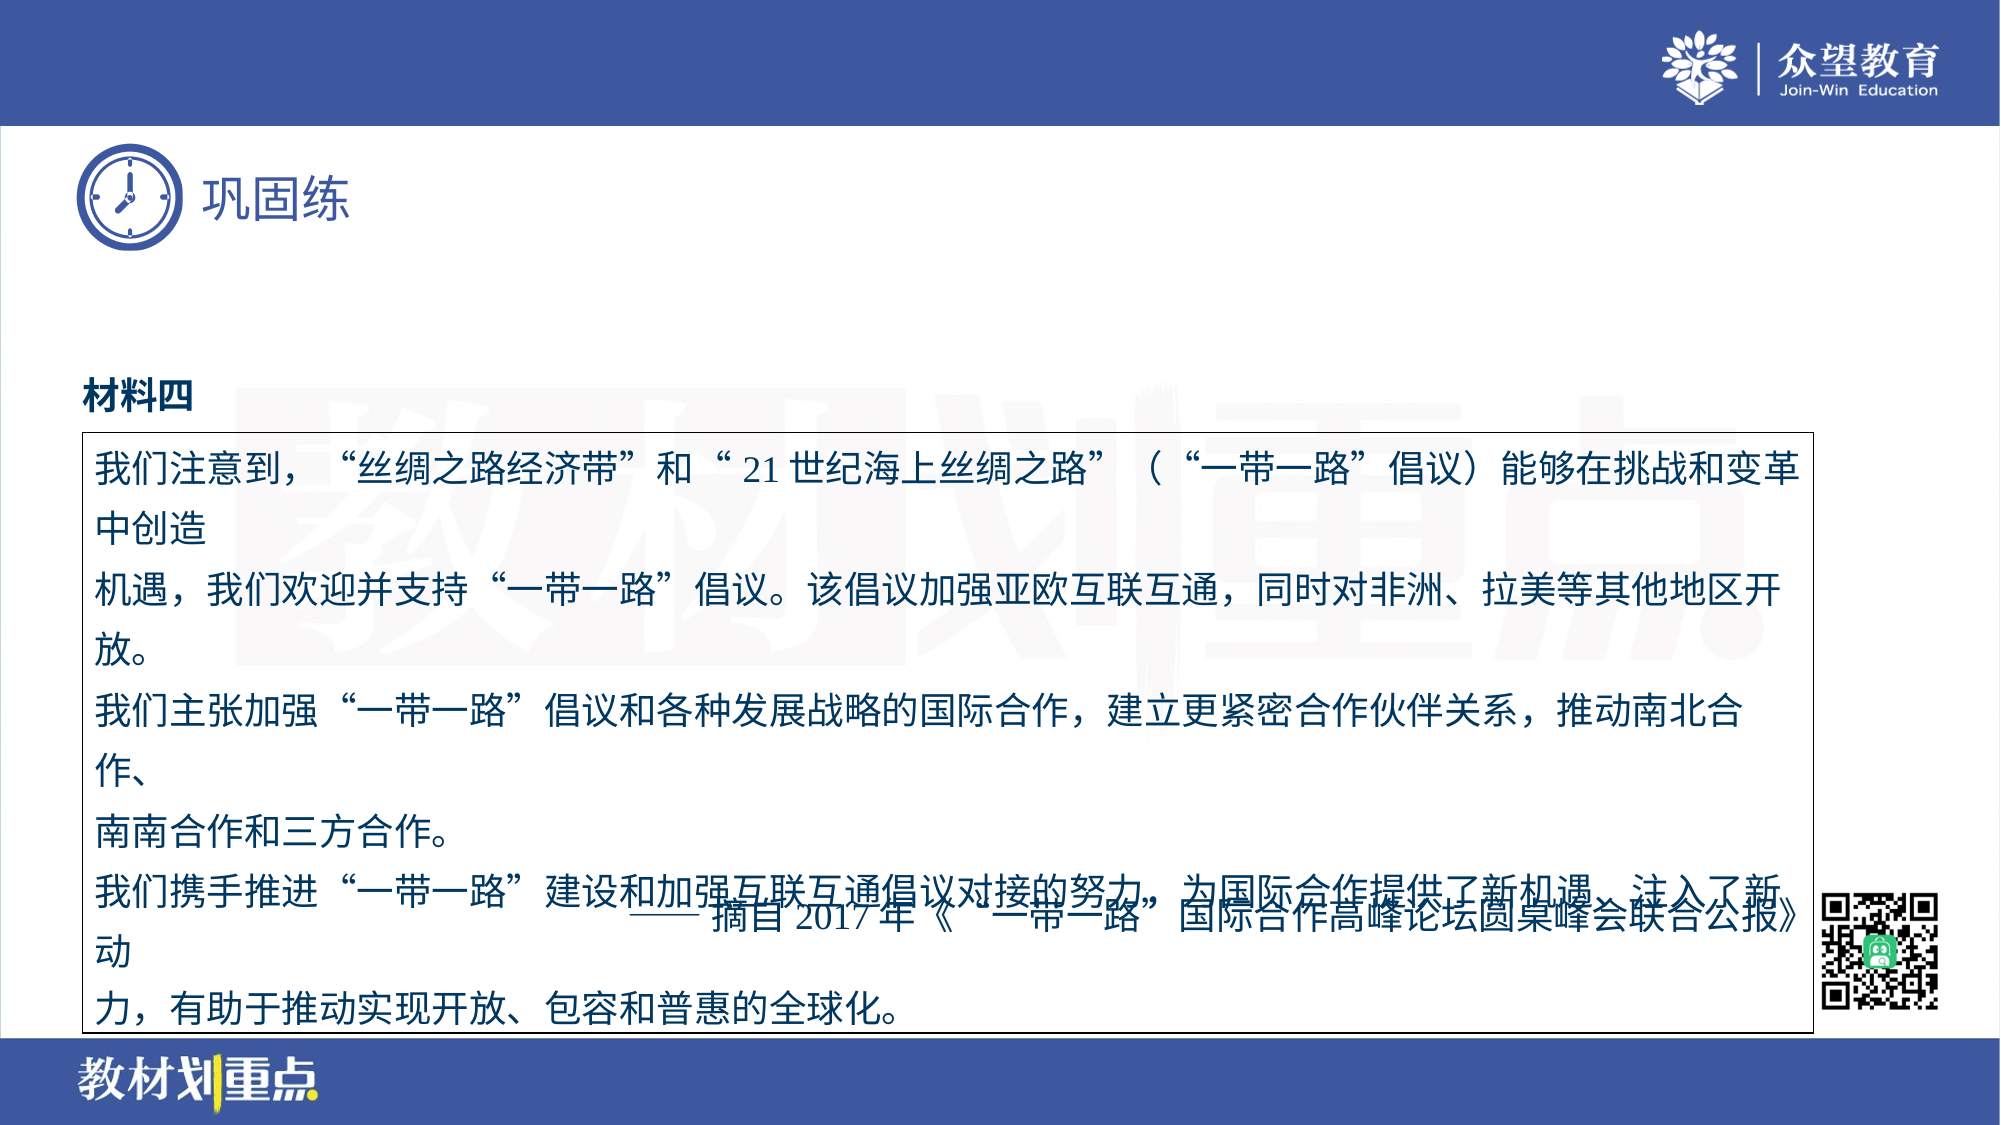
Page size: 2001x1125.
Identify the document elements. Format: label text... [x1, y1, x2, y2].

picture [0, 0, 2000, 1125]
table_header 我们注意到，“丝绸之路经济带”和“21世纪海上丝绸之路”（“一带一路”倡议）能够在挑战和变革中创造 机遇，我们欢迎并支持“一带一路”倡议。该倡议加强亚欧互联互通，同时对非洲、拉美等其他地区开 放。 我们主张加强“一带一路”倡议和各种发展战略的国际合作，建立更紧密合作伙伴关系，推动南北合作、 南南合作和三方合作。 我们携手推进“一带一路”建设和加强互联互通倡议对接的努力，为国际合作提供了新机遇、注入了新动 力，有助于推动实现开放、包容和普惠的全球化。 [83, 433, 1813, 872]
text_box ——摘自2017年《“一带一路”国际合作高峰论坛圆桌峰会联合公报》 [82, 872, 1817, 999]
text_box 材料四 [82, 350, 1817, 411]
table_header 我们注意到，“丝绸之路经济带”和“21世纪海上丝绸之路”（“一带一路”倡议）能够在挑战和变革中创造 机遇，我们欢迎并支持“一带一路”倡议。该倡议加强亚欧互联互通，同时对非洲、拉美等其他地区开 放。 我们主张加强“一带一路”倡议和各种发展战略的国际合作，建立更紧密合作伙伴关系，推动南北合作、 南南合作和三方合作。 我们携手推进“一带一路”建设和加强互联互通倡议对接的努力，为国际合作提供了新机遇、注入了新动 力，有助于推动实现开放、包容和普惠的全球化。 [83, 999, 1813, 1032]
